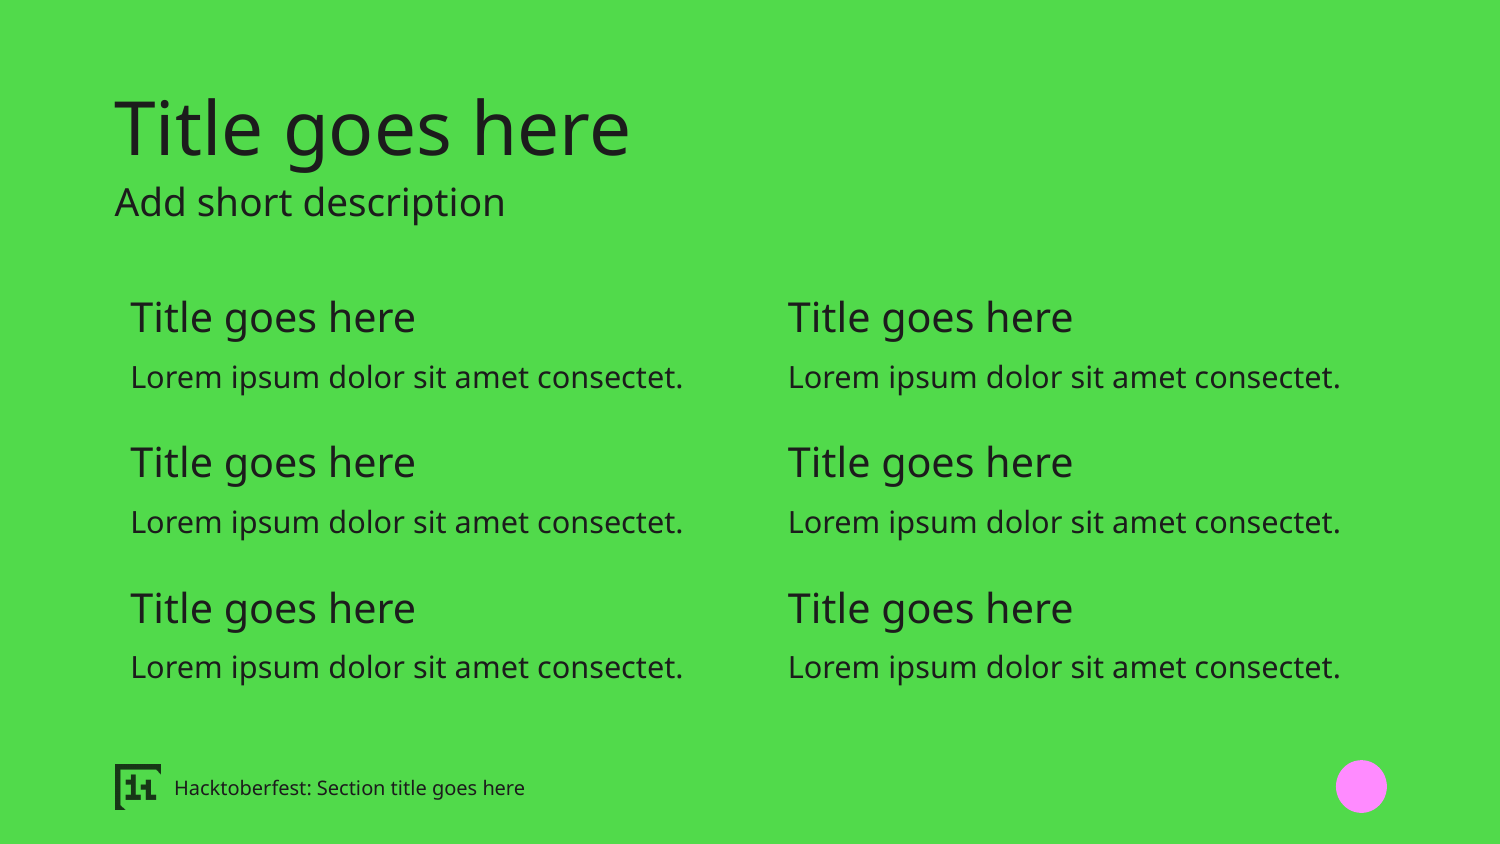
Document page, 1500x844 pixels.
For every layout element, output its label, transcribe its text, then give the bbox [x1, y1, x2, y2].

text_box Lorem ipsum dolor sit amet consectet. [787, 647, 1370, 686]
text_box Add short description [114, 176, 1357, 225]
text_box Lorem ipsum dolor sit amet consectet. [130, 647, 712, 686]
title Hacktoberfest: Section title goes here [173, 772, 1336, 801]
text_box Lorem ipsum dolor sit amet consectet. [130, 356, 712, 395]
picture [114, 764, 161, 811]
slide_number [1336, 526, 1387, 844]
text_box Title goes here [787, 578, 1370, 632]
text_box Lorem ipsum dolor sit amet consectet. [787, 501, 1370, 540]
text_box Title goes here [130, 433, 712, 487]
text_box Title goes here [130, 287, 712, 341]
text_box Title goes here [130, 578, 712, 632]
text_box Title goes here [114, 76, 1357, 170]
text_box Title goes here [787, 433, 1370, 487]
text_box Lorem ipsum dolor sit amet consectet. [787, 356, 1370, 395]
text_box Title goes here [787, 287, 1370, 341]
text_box Lorem ipsum dolor sit amet consectet. [130, 501, 712, 540]
